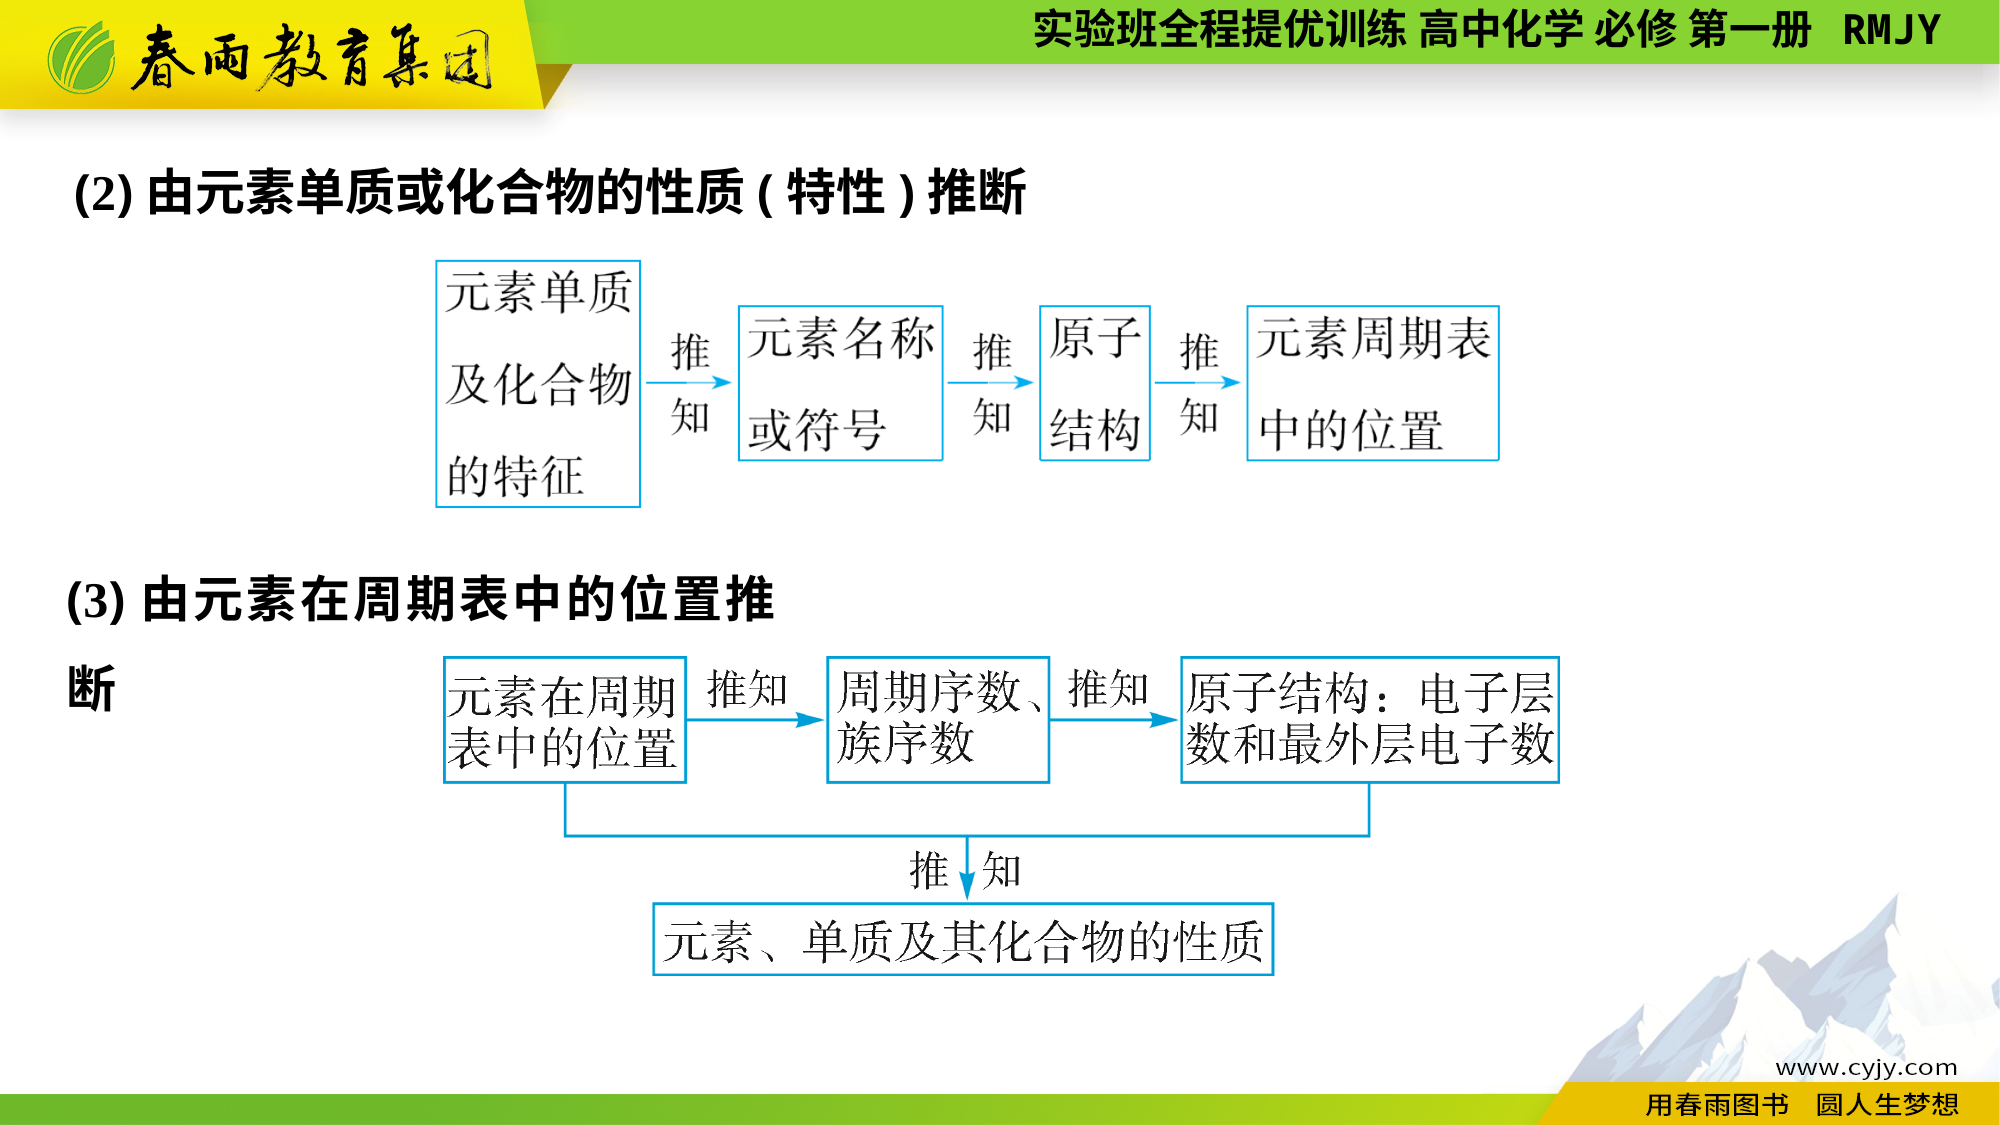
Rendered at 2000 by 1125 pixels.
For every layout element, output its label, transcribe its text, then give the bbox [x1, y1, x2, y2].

picture [0, 0, 2000, 1125]
list (2)由元素单质或化合物的性质(特性)推断 [59, 122, 1944, 217]
text_box (3)由元素在周期表中的位置推断 [51, 530, 791, 636]
